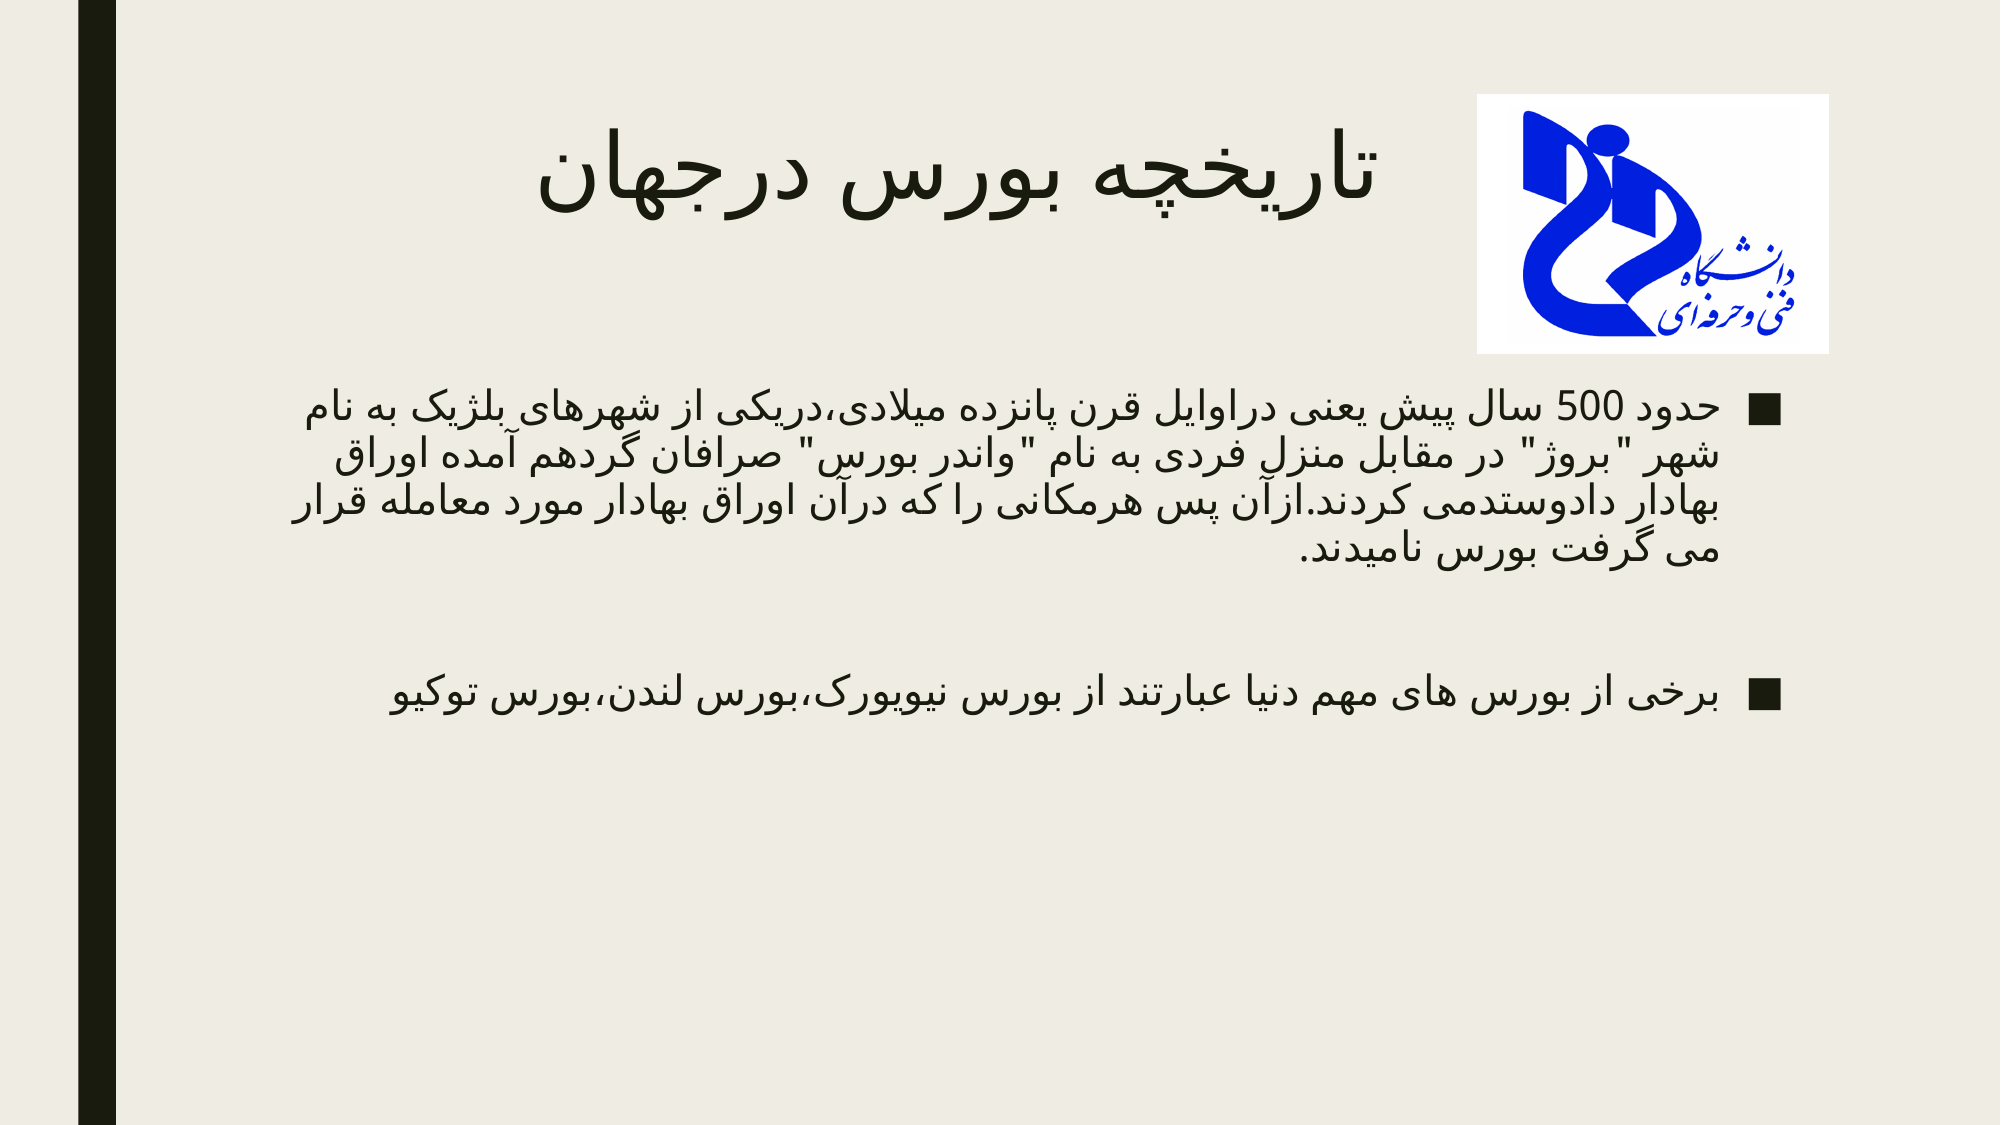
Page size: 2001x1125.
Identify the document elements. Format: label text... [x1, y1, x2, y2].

list حدود 500 سال پیش یعنی دراوایل قرن پانزده میلادی،دریکی از شهرهای بلژیک به نام شهر "بروژ" در مقابل منزل فردی به نام "واندر بورس" صرافان گردهم آمده اوراق بهادار دادوستدمی کردند.ازآن پس هرمکانی را که درآن اوراق بهادار مورد معامله قرار می گرفت بورس نامیدند. برخی از بورس های مهم دنیا عبارتند از بورس نیویورک،بورس لندن،بورس توکیو [225, 375, 1800, 963]
title تاریخچه بورس درجهان [225, 112, 1476, 357]
picture [1476, 94, 1832, 357]
